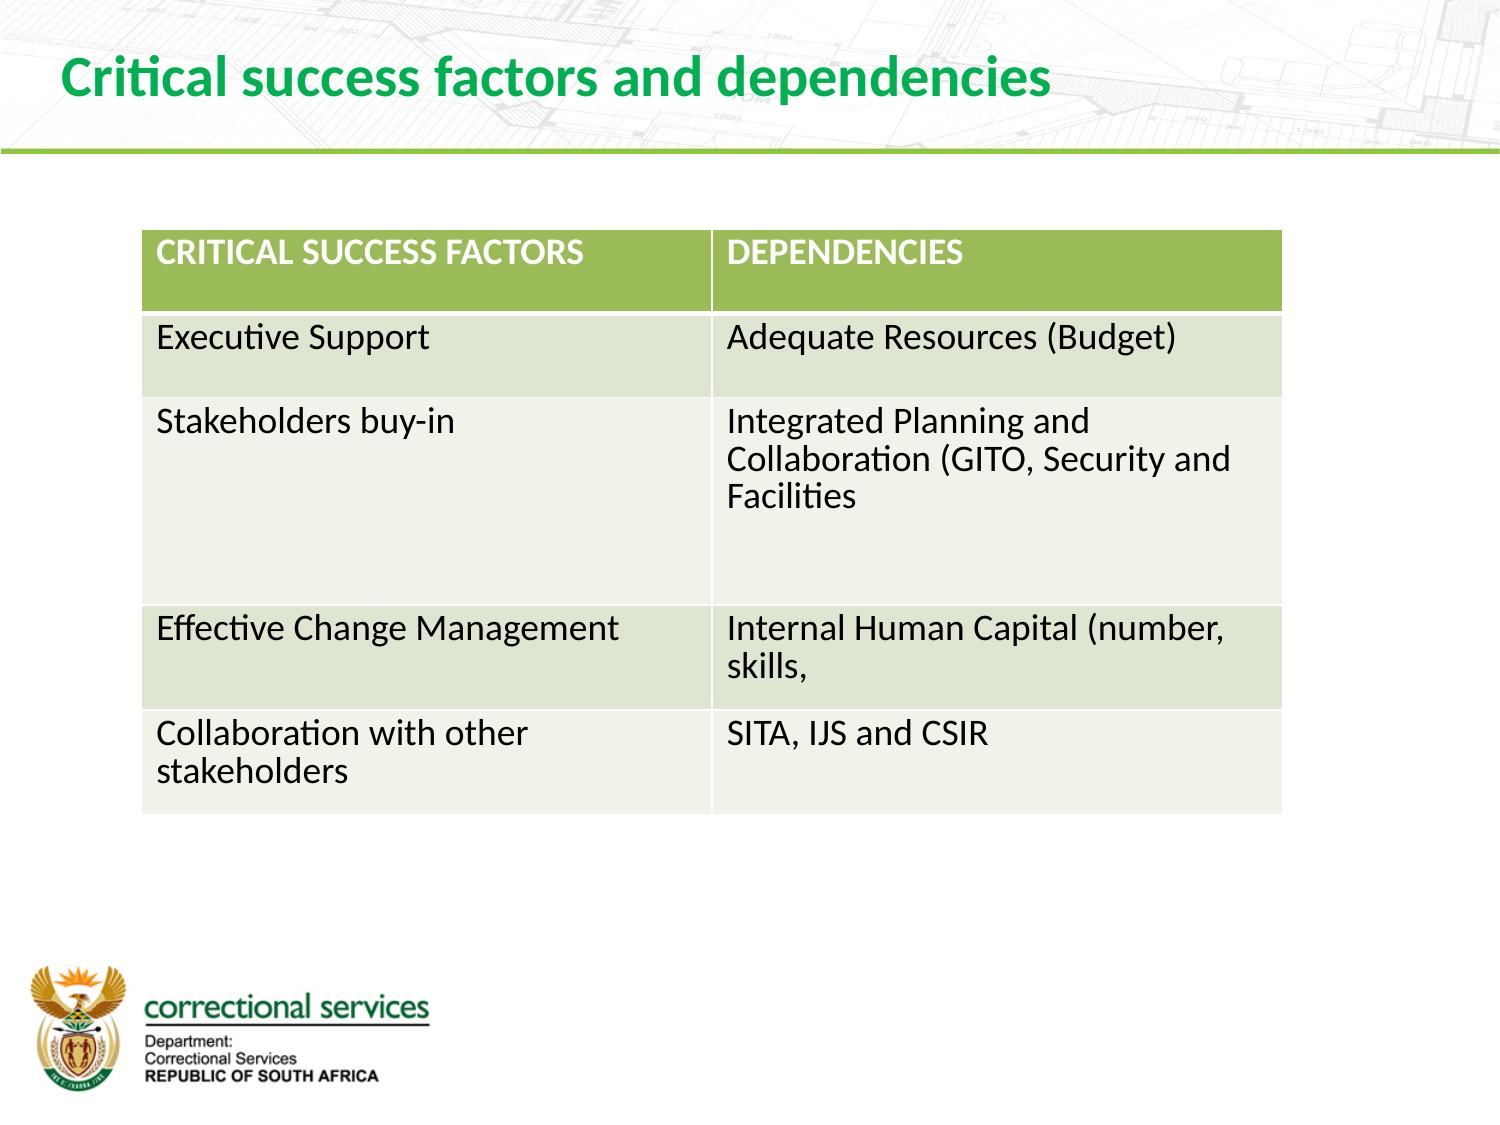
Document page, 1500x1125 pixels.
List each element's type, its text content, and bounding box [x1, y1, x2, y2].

table_cell Collaboration with other stakeholders [142, 711, 711, 814]
table_cell Stakeholders buy-in [142, 398, 711, 604]
picture [0, 0, 1500, 154]
text_box Critical success factors and dependencies [47, 30, 1465, 116]
table_header CRITICAL SUCCESS FACTORS [142, 230, 711, 311]
table_cell Adequate Resources (Budget) [713, 316, 1282, 397]
table_header DEPENDENCIES [713, 230, 1282, 311]
table_cell SITA, IJS and CSIR [713, 711, 1282, 814]
picture [0, 936, 481, 1125]
table_cell Effective Change Management [142, 606, 711, 709]
table_cell Internal Human Capital (number, skills, [713, 606, 1282, 709]
table_cell Executive Support [142, 316, 711, 397]
table_cell Integrated Planning and Collaboration (GITO, Security and Facilities [713, 398, 1282, 604]
